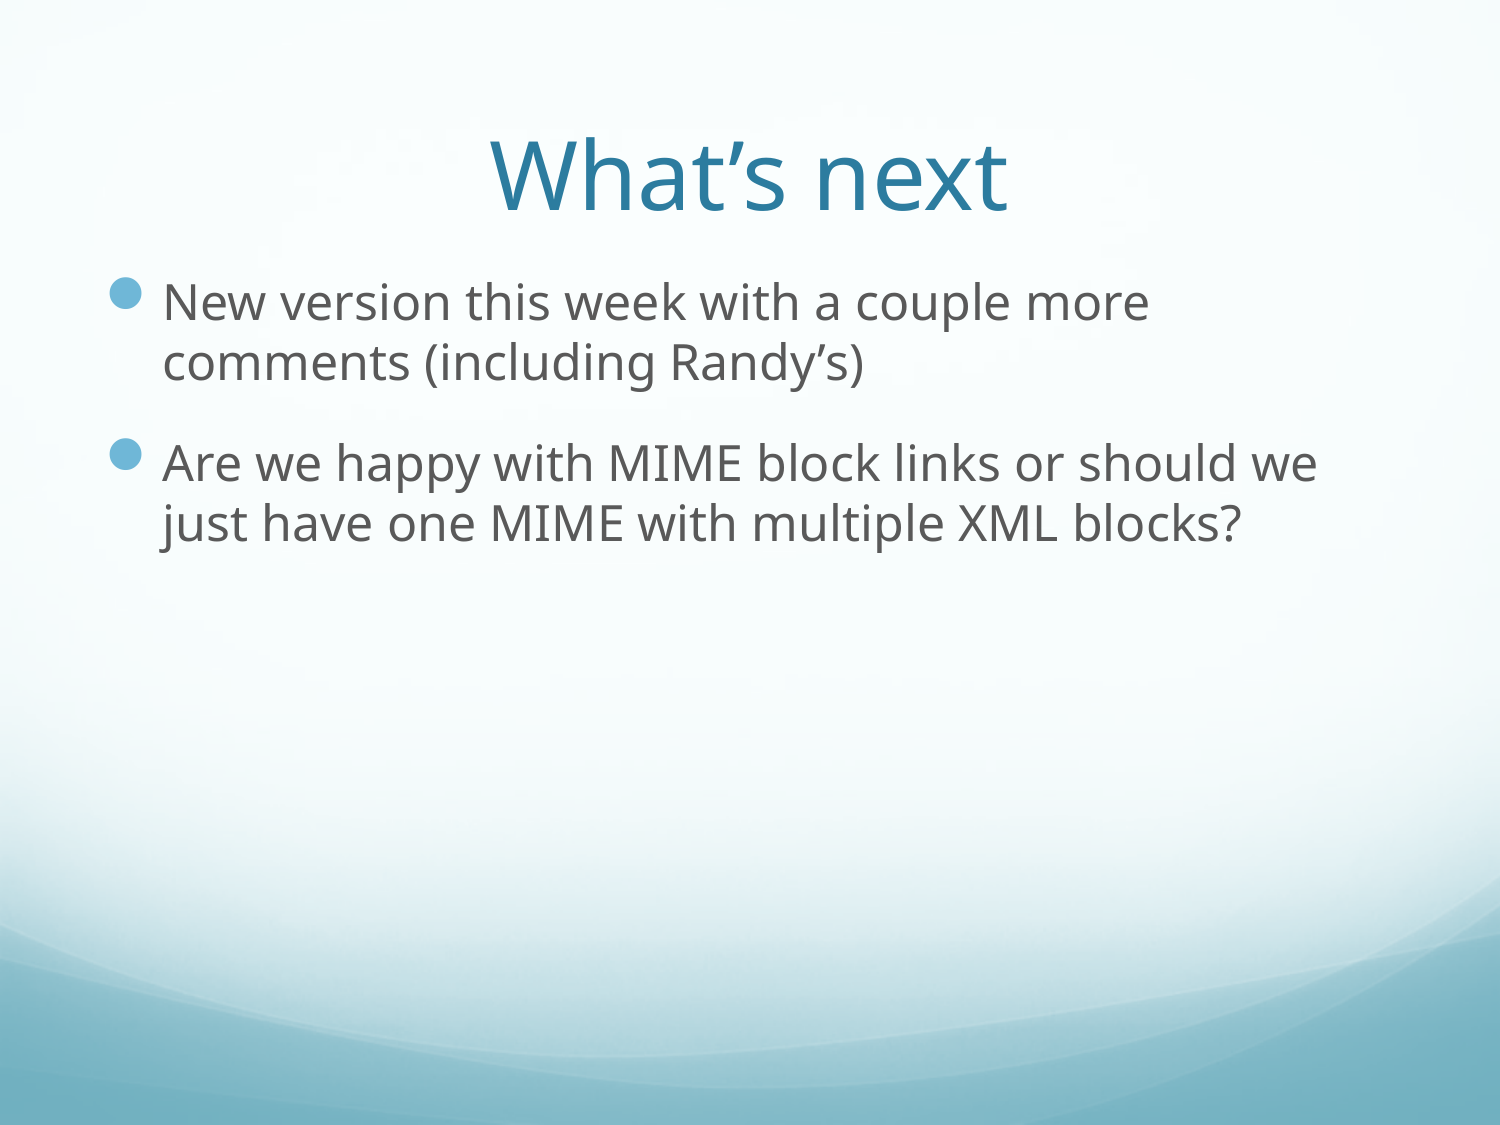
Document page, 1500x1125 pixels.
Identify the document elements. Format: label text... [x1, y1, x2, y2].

list New version this week with a couple more comments (including Randy’s) Are we happy with MIME block links or should we just have one MIME with multiple XML blocks? [90, 262, 1410, 975]
title What’s next [90, 17, 1410, 237]
